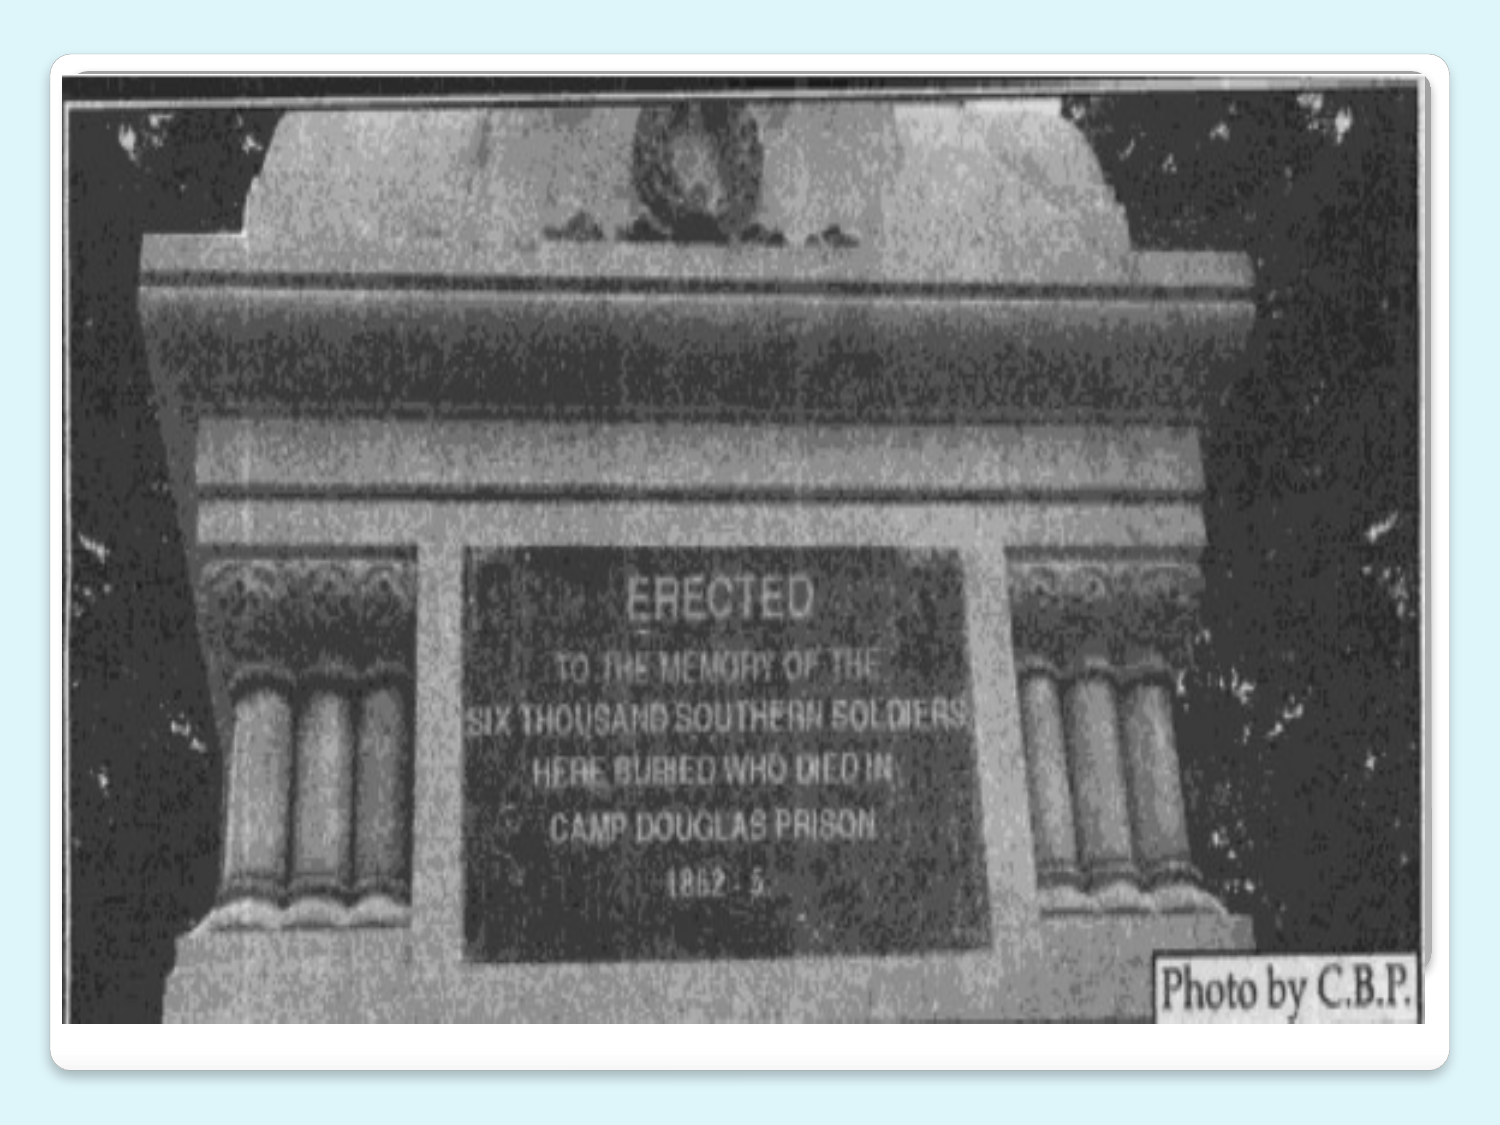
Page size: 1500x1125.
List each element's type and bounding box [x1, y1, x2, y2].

picture [62, 74, 1426, 1024]
